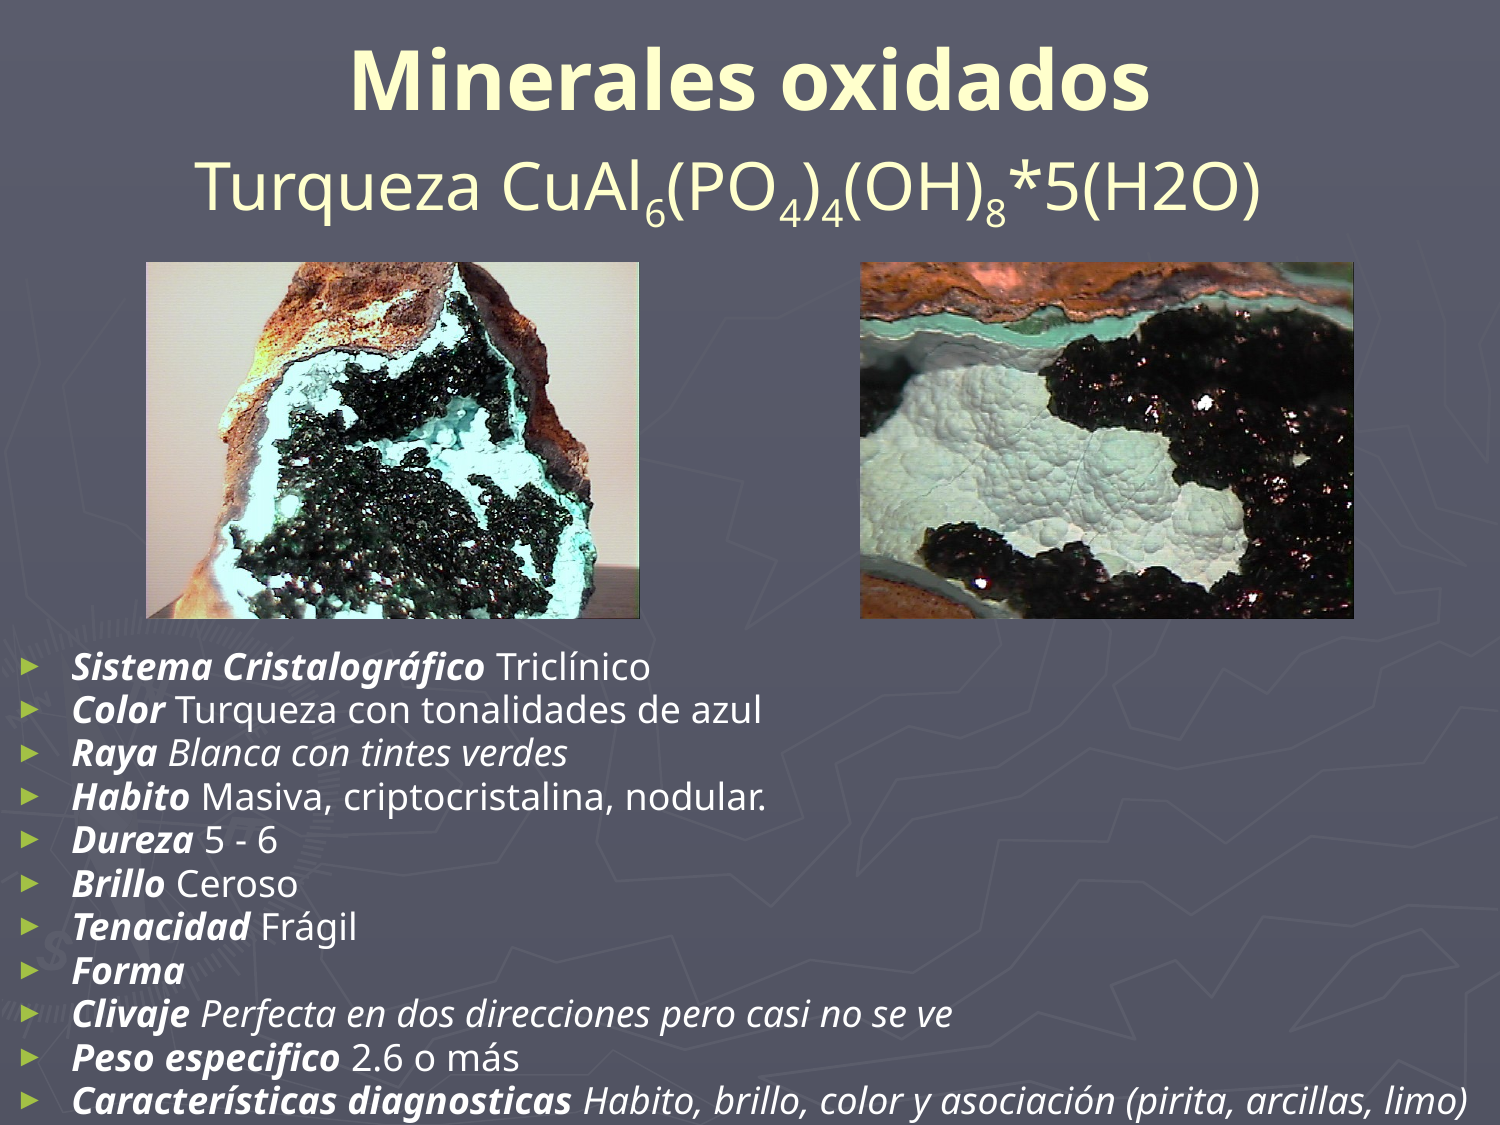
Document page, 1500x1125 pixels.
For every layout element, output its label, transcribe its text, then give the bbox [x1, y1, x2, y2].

list Sistema Cristalográfico Triclínico Color Turqueza con tonalidades de azul Raya Blanca con tintes verdes Habito Masiva, criptocristalina, nodular. Dureza 5 - 6 Brillo Ceroso Tenacidad Frágil Forma Clivaje Perfecta en dos direcciones pero casi no se ve Peso especifico 2.6 o más Características diagnosticas Habito, brillo, color y asociación (pirita, arcillas, limo) [0, 643, 1500, 1048]
title Minerales oxidados Turqueza CuAl6(PO4)4(OH)8*5(H2O) [49, 37, 1451, 226]
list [859, 262, 1354, 620]
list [146, 262, 641, 620]
